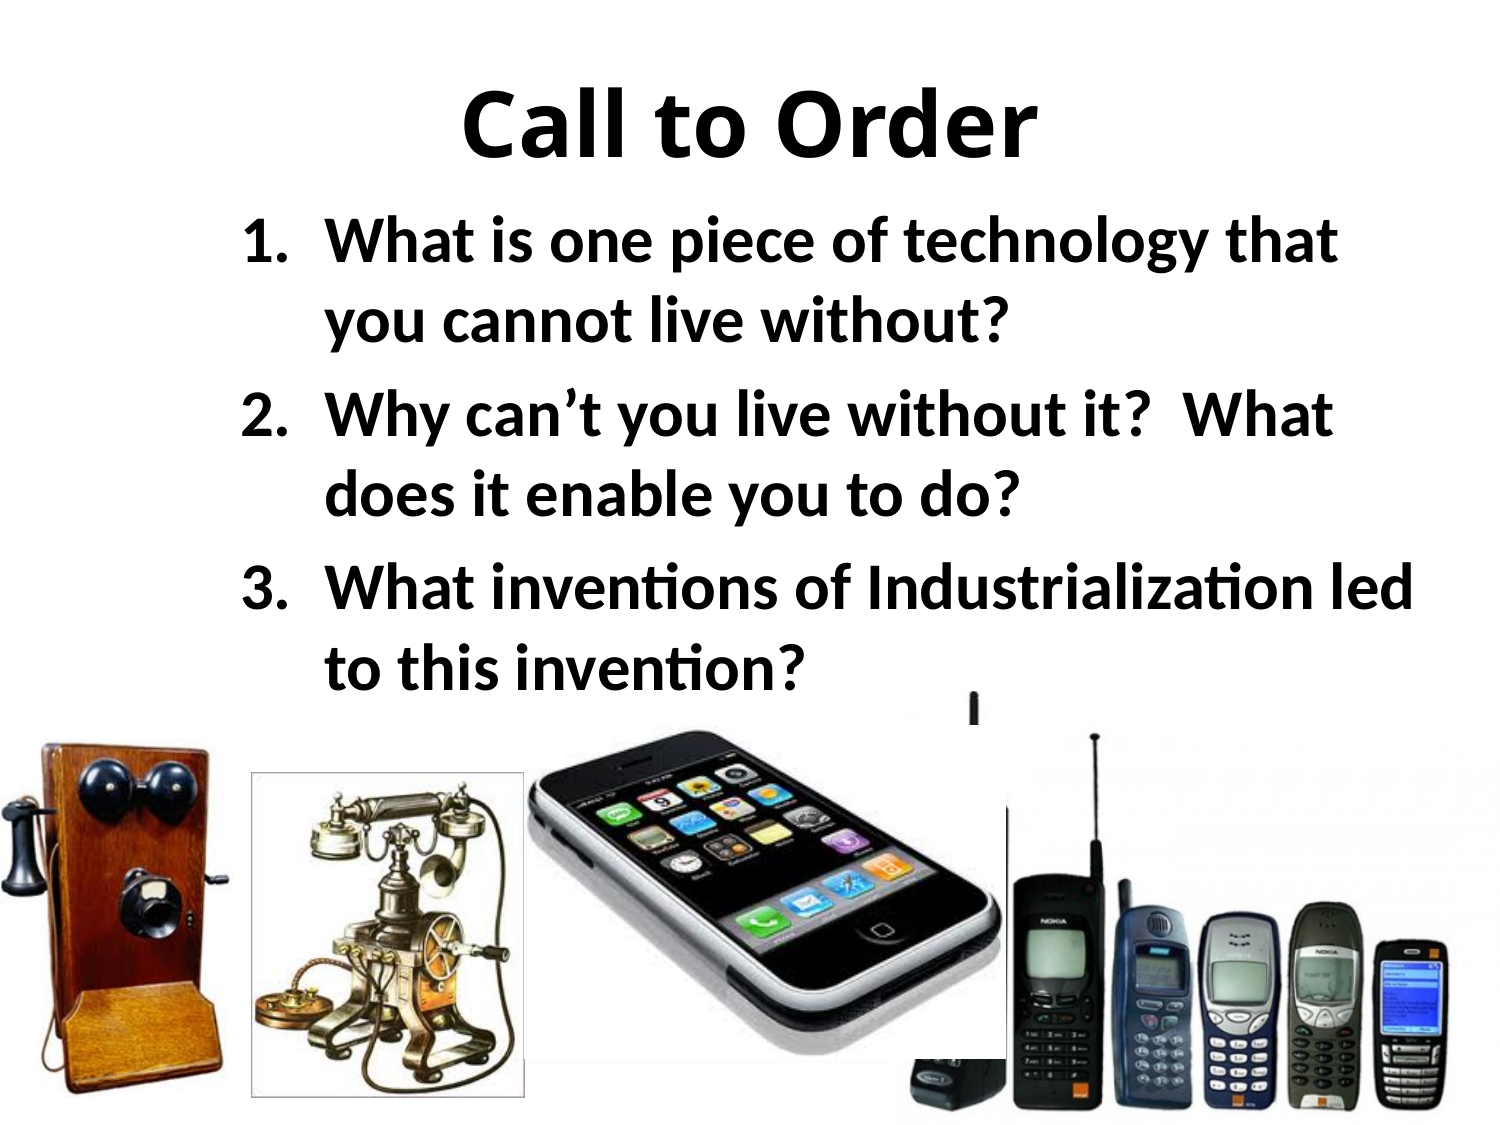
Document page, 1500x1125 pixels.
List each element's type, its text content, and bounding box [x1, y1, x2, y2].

picture [0, 738, 233, 1098]
title Call to Order [112, 0, 1388, 242]
subtitle What is one piece of technology that you cannot live without? Why can’t you live without it? What does it enable you to do? What inventions of Industrialization led to this invention? [225, 188, 1435, 740]
picture [251, 691, 1500, 1125]
